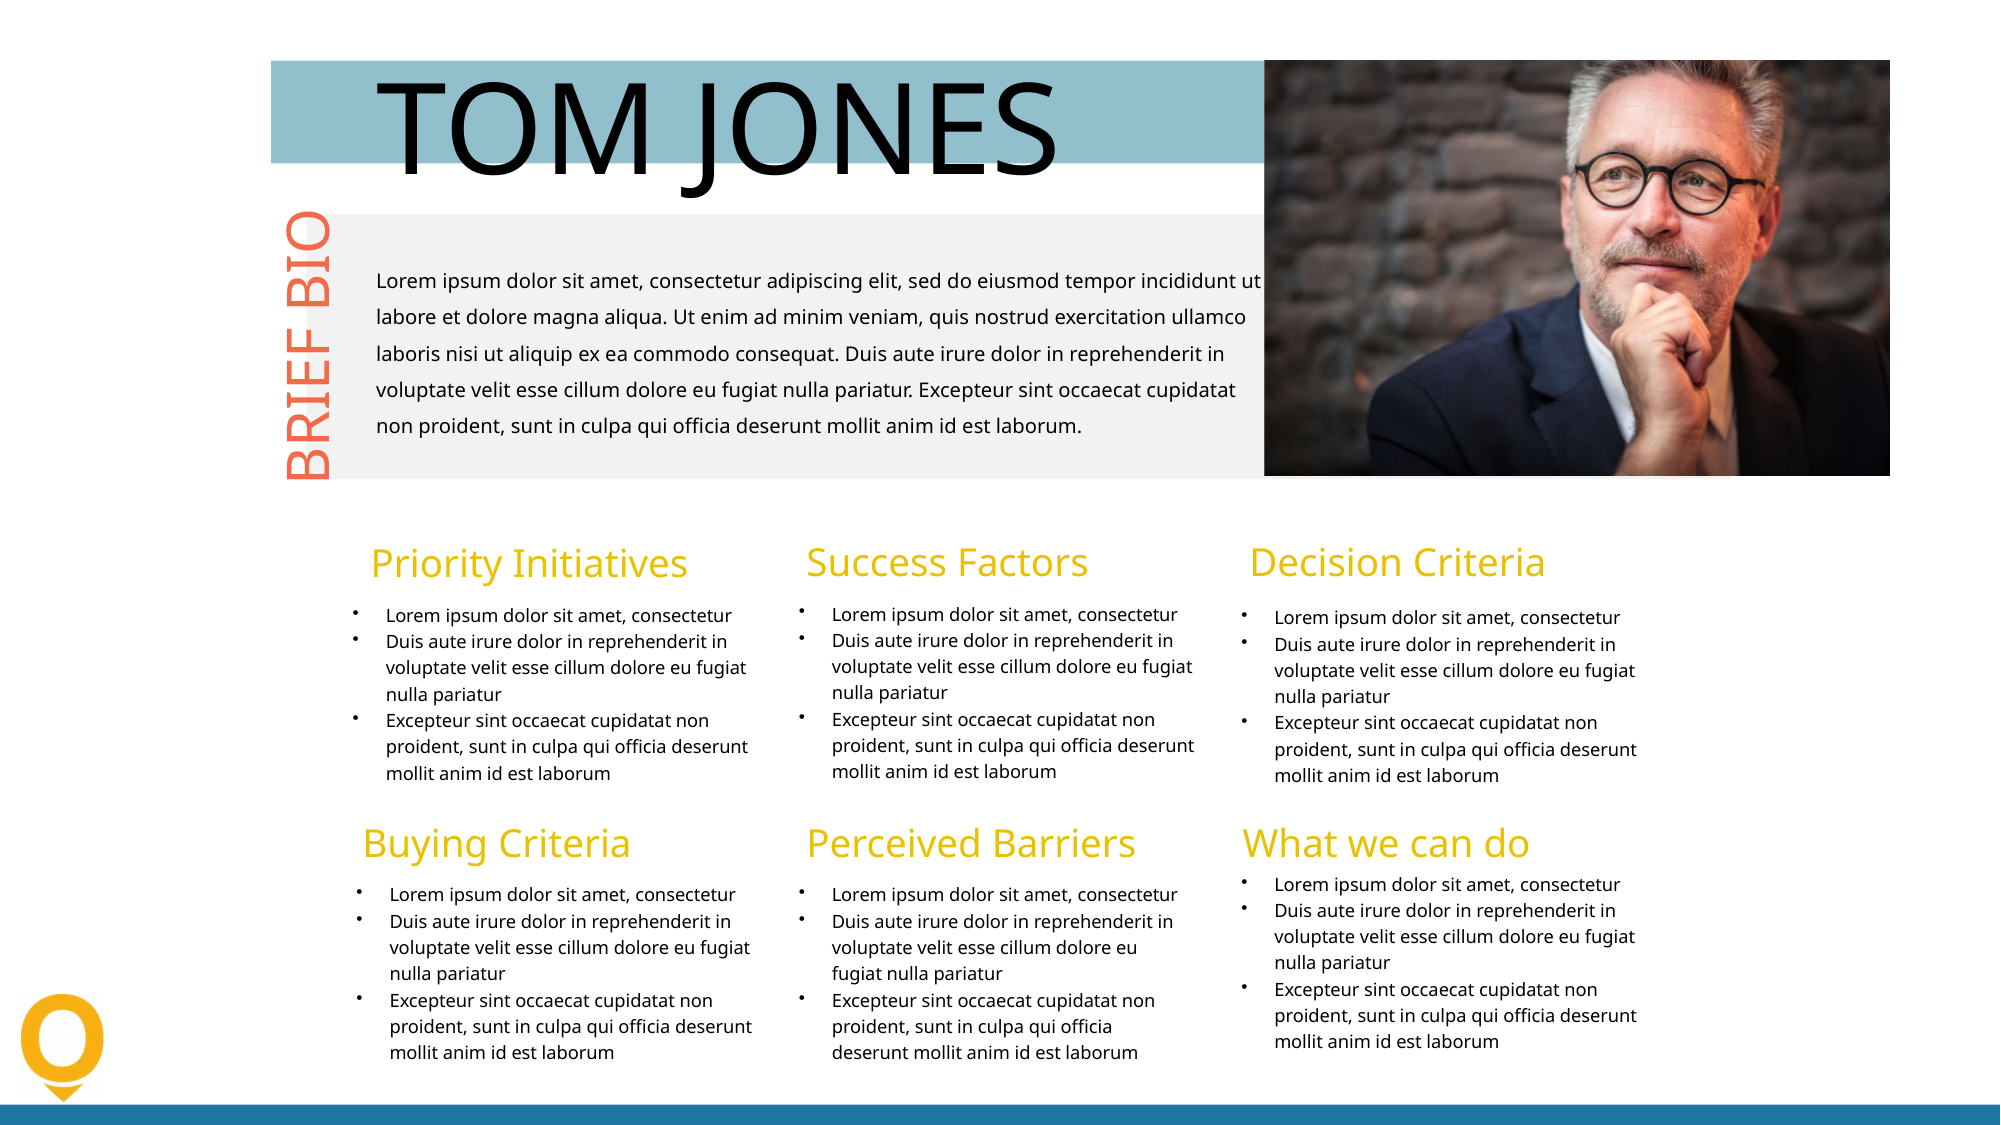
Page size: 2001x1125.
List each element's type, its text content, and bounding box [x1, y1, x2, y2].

text_box Lorem ipsum dolor sit amet, consectetur Duis aute irure dolor in reprehenderit in voluptate velit esse cillum dolore eu fugiat nulla pariatur Excepteur sint occaecat cupidatat non proident, sunt in culpa qui officia deserunt mollit anim id est laborum [1238, 599, 1646, 790]
text_box [1065, 60, 1264, 164]
text_box Lorem ipsum dolor sit amet, consectetur Duis aute irure dolor in reprehenderit in voluptate velit esse cillum dolore eu fugiat nulla pariatur Excepteur sint occaecat cupidatat non proident, sunt in culpa qui officia deserunt mollit anim id est laborum [795, 876, 1188, 1067]
text_box Lorem ipsum dolor sit amet, consectetur Duis aute irure dolor in reprehenderit in voluptate velit esse cillum dolore eu fugiat nulla pariatur Excepteur sint occaecat cupidatat non proident, sunt in culpa qui officia deserunt mollit anim id est laborum [349, 596, 784, 787]
text_box Success Factors [803, 534, 1093, 588]
picture [1264, 60, 1890, 476]
picture [21, 994, 104, 1102]
text_box Lorem ipsum dolor sit amet, consectetur Duis aute irure dolor in reprehenderit in voluptate velit esse cillum dolore eu fugiat nulla pariatur Excepteur sint occaecat cupidatat non proident, sunt in culpa qui officia deserunt mollit anim id est laborum [353, 876, 781, 1067]
text_box [344, 214, 1732, 480]
text_box Perceived Barriers [803, 816, 1140, 869]
text_box Lorem ipsum dolor sit amet, consectetur Duis aute irure dolor in reprehenderit in voluptate velit esse cillum dolore eu fugiat nulla pariatur Excepteur sint occaecat cupidatat non proident, sunt in culpa qui officia deserunt mollit anim id est laborum [795, 595, 1230, 786]
text_box [271, 60, 373, 164]
text_box Decision Criteria [1246, 534, 1550, 588]
text_box Priority Initiatives [367, 536, 693, 589]
text_box Buying Criteria [359, 816, 636, 869]
text_box BRIEF BIO [267, 205, 344, 489]
text_box TOM JONES [373, 44, 1065, 203]
text_box Lorem ipsum dolor sit amet, consectetur Duis aute irure dolor in reprehenderit in voluptate velit esse cillum dolore eu fugiat nulla pariatur Excepteur sint occaecat cupidatat non proident, sunt in culpa qui officia deserunt mollit anim id est laborum [1238, 865, 1646, 1056]
text_box Lorem ipsum dolor sit amet, consectetur adipiscing elit, sed do eiusmod tempor incididunt ut labore et dolore magna aliqua. Ut enim ad minim veniam, quis nostrud exercitation ullamco laboris nisi ut aliquip ex ea commodo consequat. Duis aute irure dolor in reprehenderit in voluptate velit esse cillum dolore eu fugiat nulla pariatur. Excepteur sint occaecat cupidatat non proident, sunt in culpa qui officia deserunt mollit anim id est laborum. [372, 252, 1264, 441]
text_box What we can do [1239, 816, 1534, 865]
